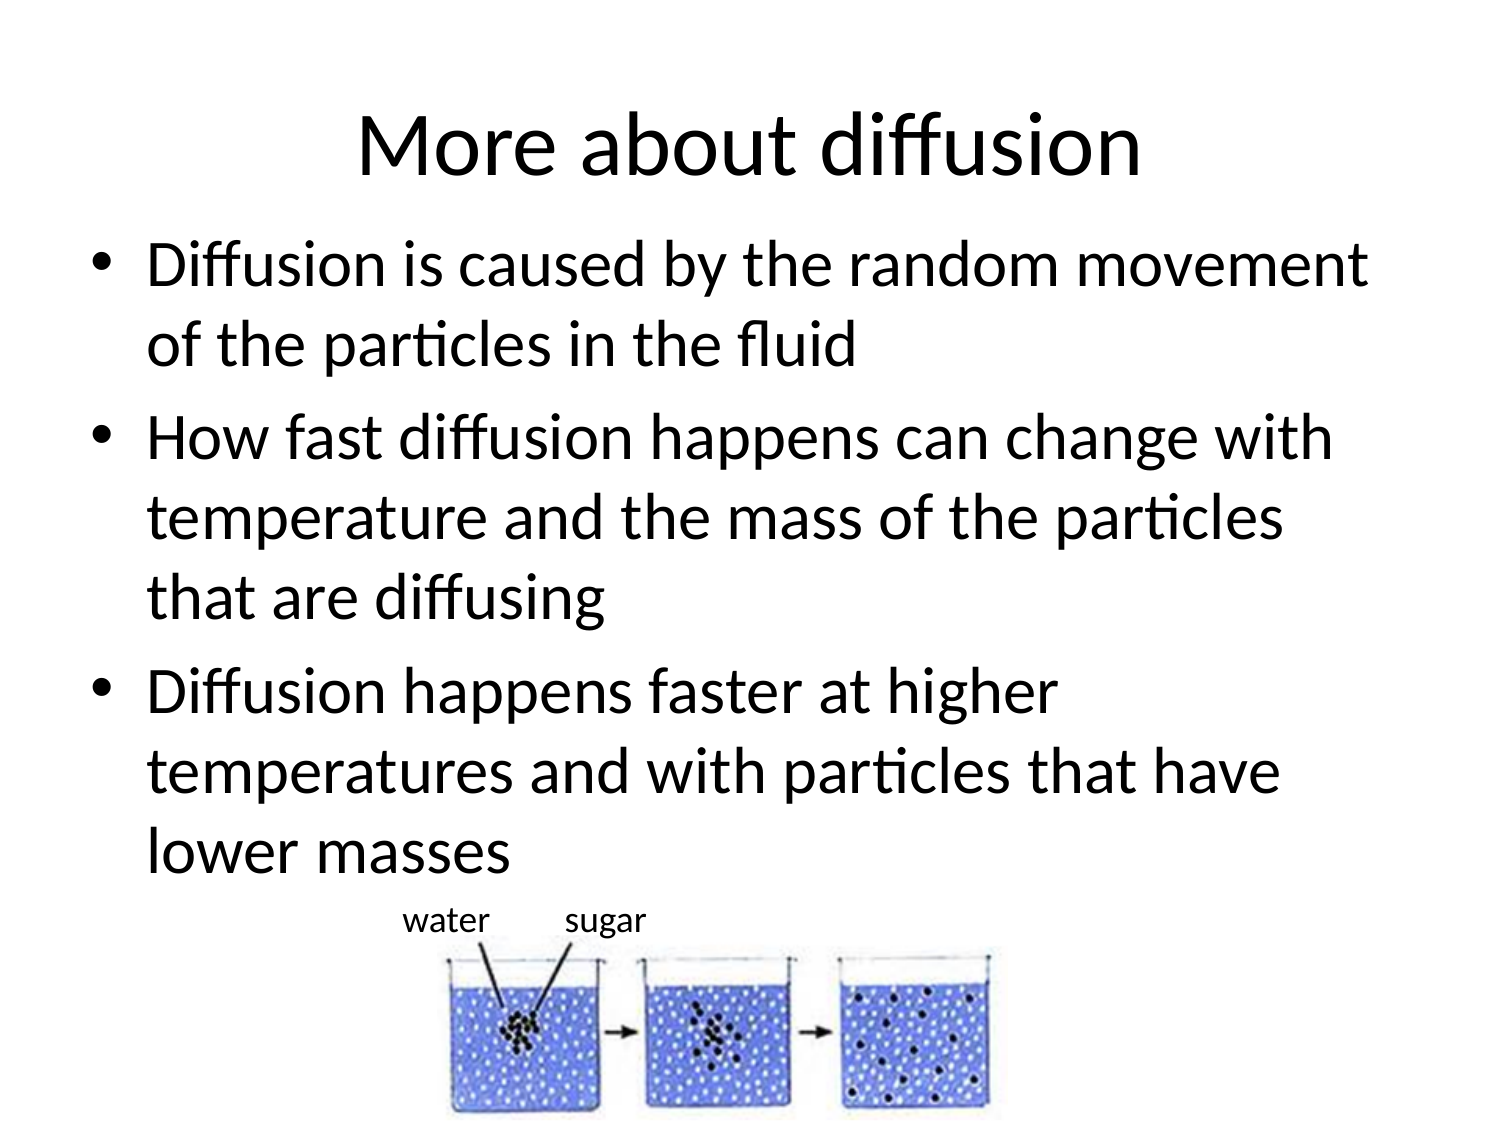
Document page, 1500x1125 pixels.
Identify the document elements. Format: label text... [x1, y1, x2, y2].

picture [437, 934, 1008, 1125]
text_box sugar [549, 887, 713, 932]
title More about diffusion [75, 45, 1425, 212]
list Diffusion is caused by the random movement of the particles in the fluid How fast diffusion happens can change with temperature and the mass of the particles that are diffusing Diffusion happens faster at higher temperatures and with particles that have lower masses [75, 212, 1425, 955]
text_box water [387, 887, 513, 948]
